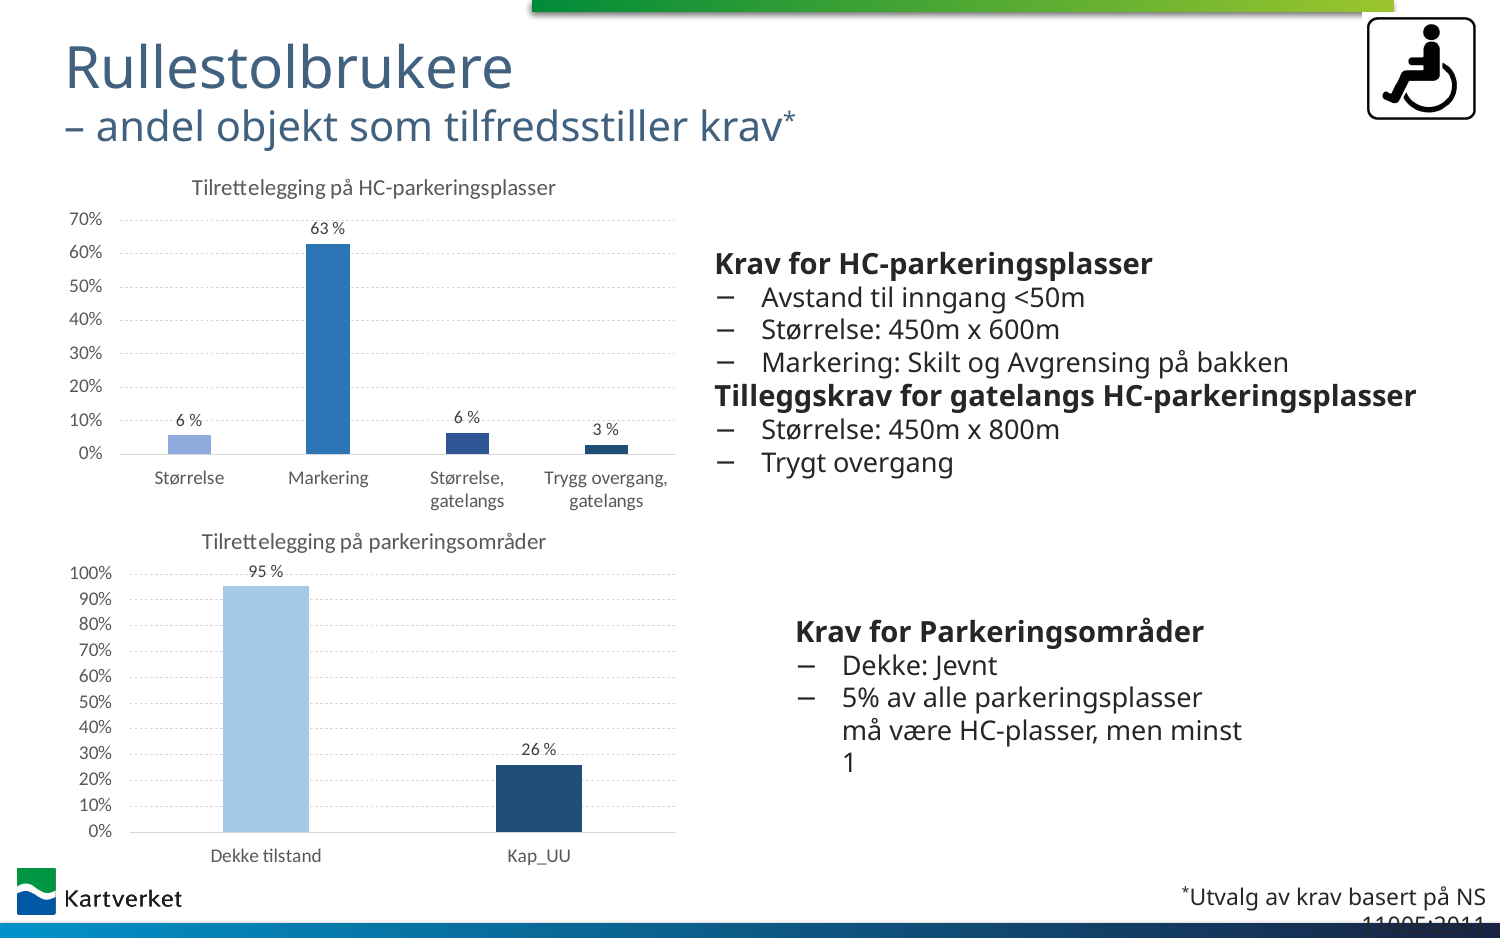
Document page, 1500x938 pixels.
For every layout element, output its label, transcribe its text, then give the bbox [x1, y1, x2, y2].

picture [1362, 12, 1481, 126]
picture [62, 166, 687, 519]
picture [62, 520, 687, 874]
text_box Rullestolbrukere – andel objekt som tilfredsstiller krav* [49, 25, 1431, 158]
text_box Krav for HC-parkeringsplasser Avstand til inngang <50m Størrelse: 450m x 600m Markering: Skilt og Avgrensing på bakken Tilleggskrav for gatelangs HC-parkeringsplasser Størrelse: 450m x 800m Trygt overgang [699, 237, 1433, 485]
text_box *Utvalg av krav basert på NS 11005:2011 [1068, 873, 1500, 938]
text_box Krav for Parkeringsområder Dekke: Jevnt 5% av alle parkeringsplasser må være HC-plasser, men minst 1 [780, 605, 1261, 786]
